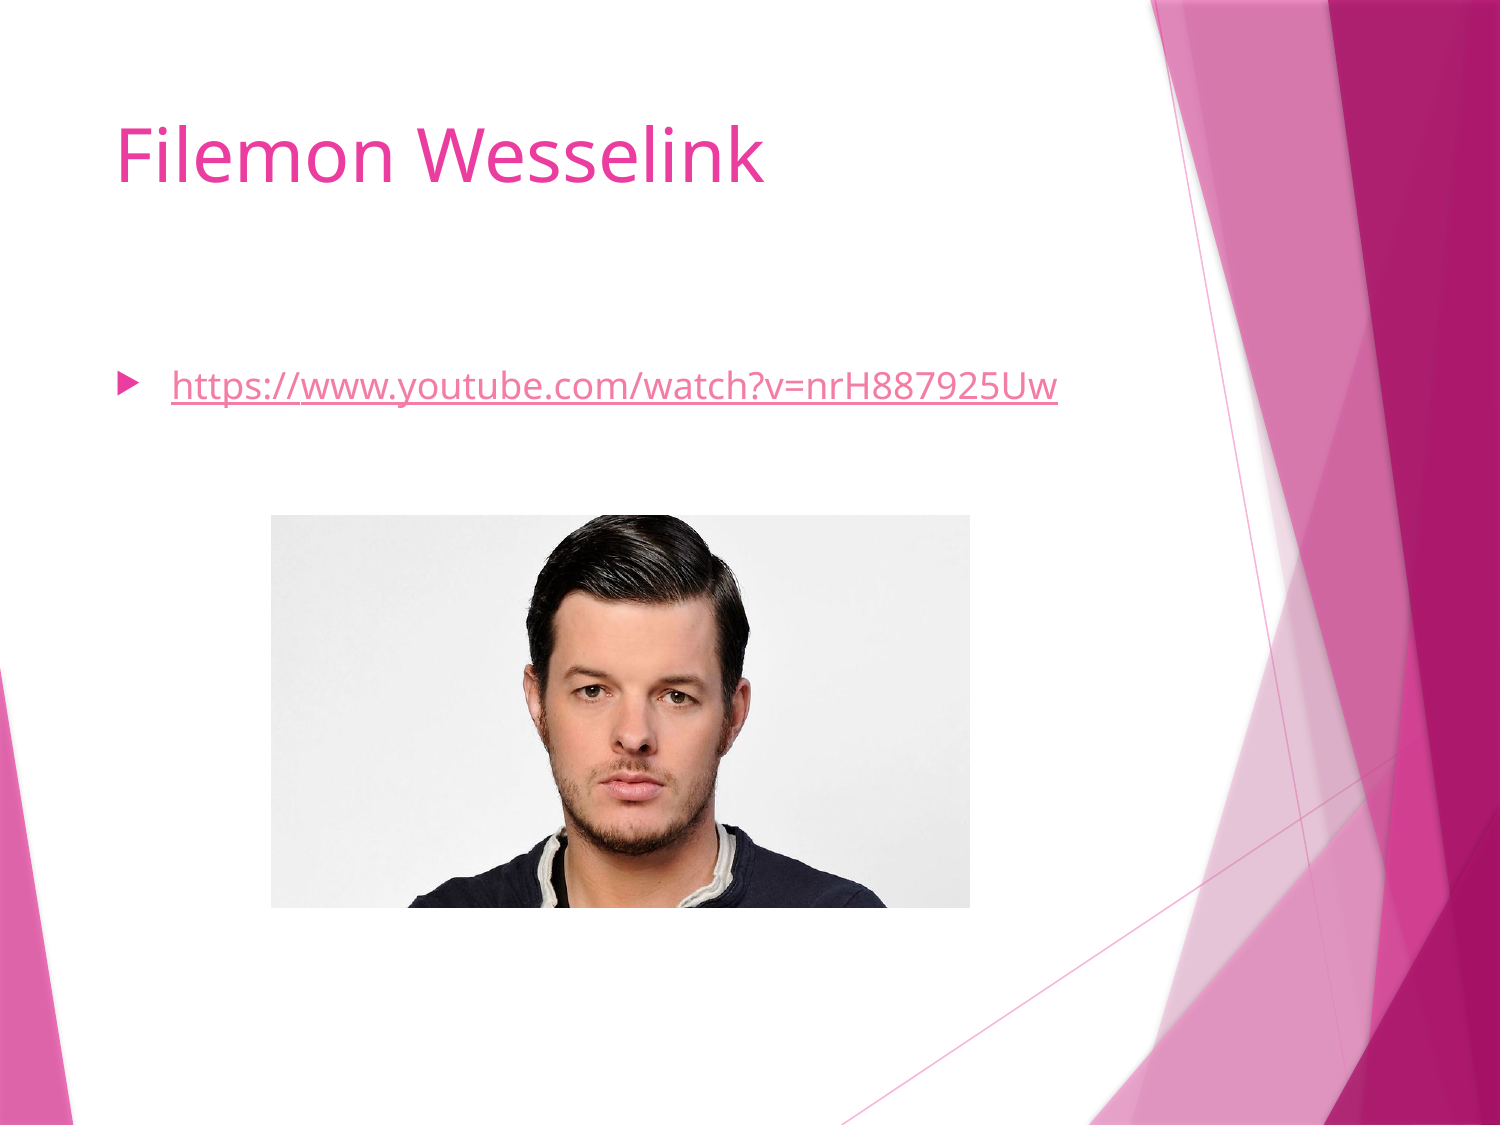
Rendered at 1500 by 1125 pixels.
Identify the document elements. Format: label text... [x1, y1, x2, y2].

picture [271, 514, 971, 909]
list https://www.youtube.com/watch?v=nrH887925Uw [99, 354, 1142, 992]
title Filemon Wesselink [99, 99, 1142, 317]
